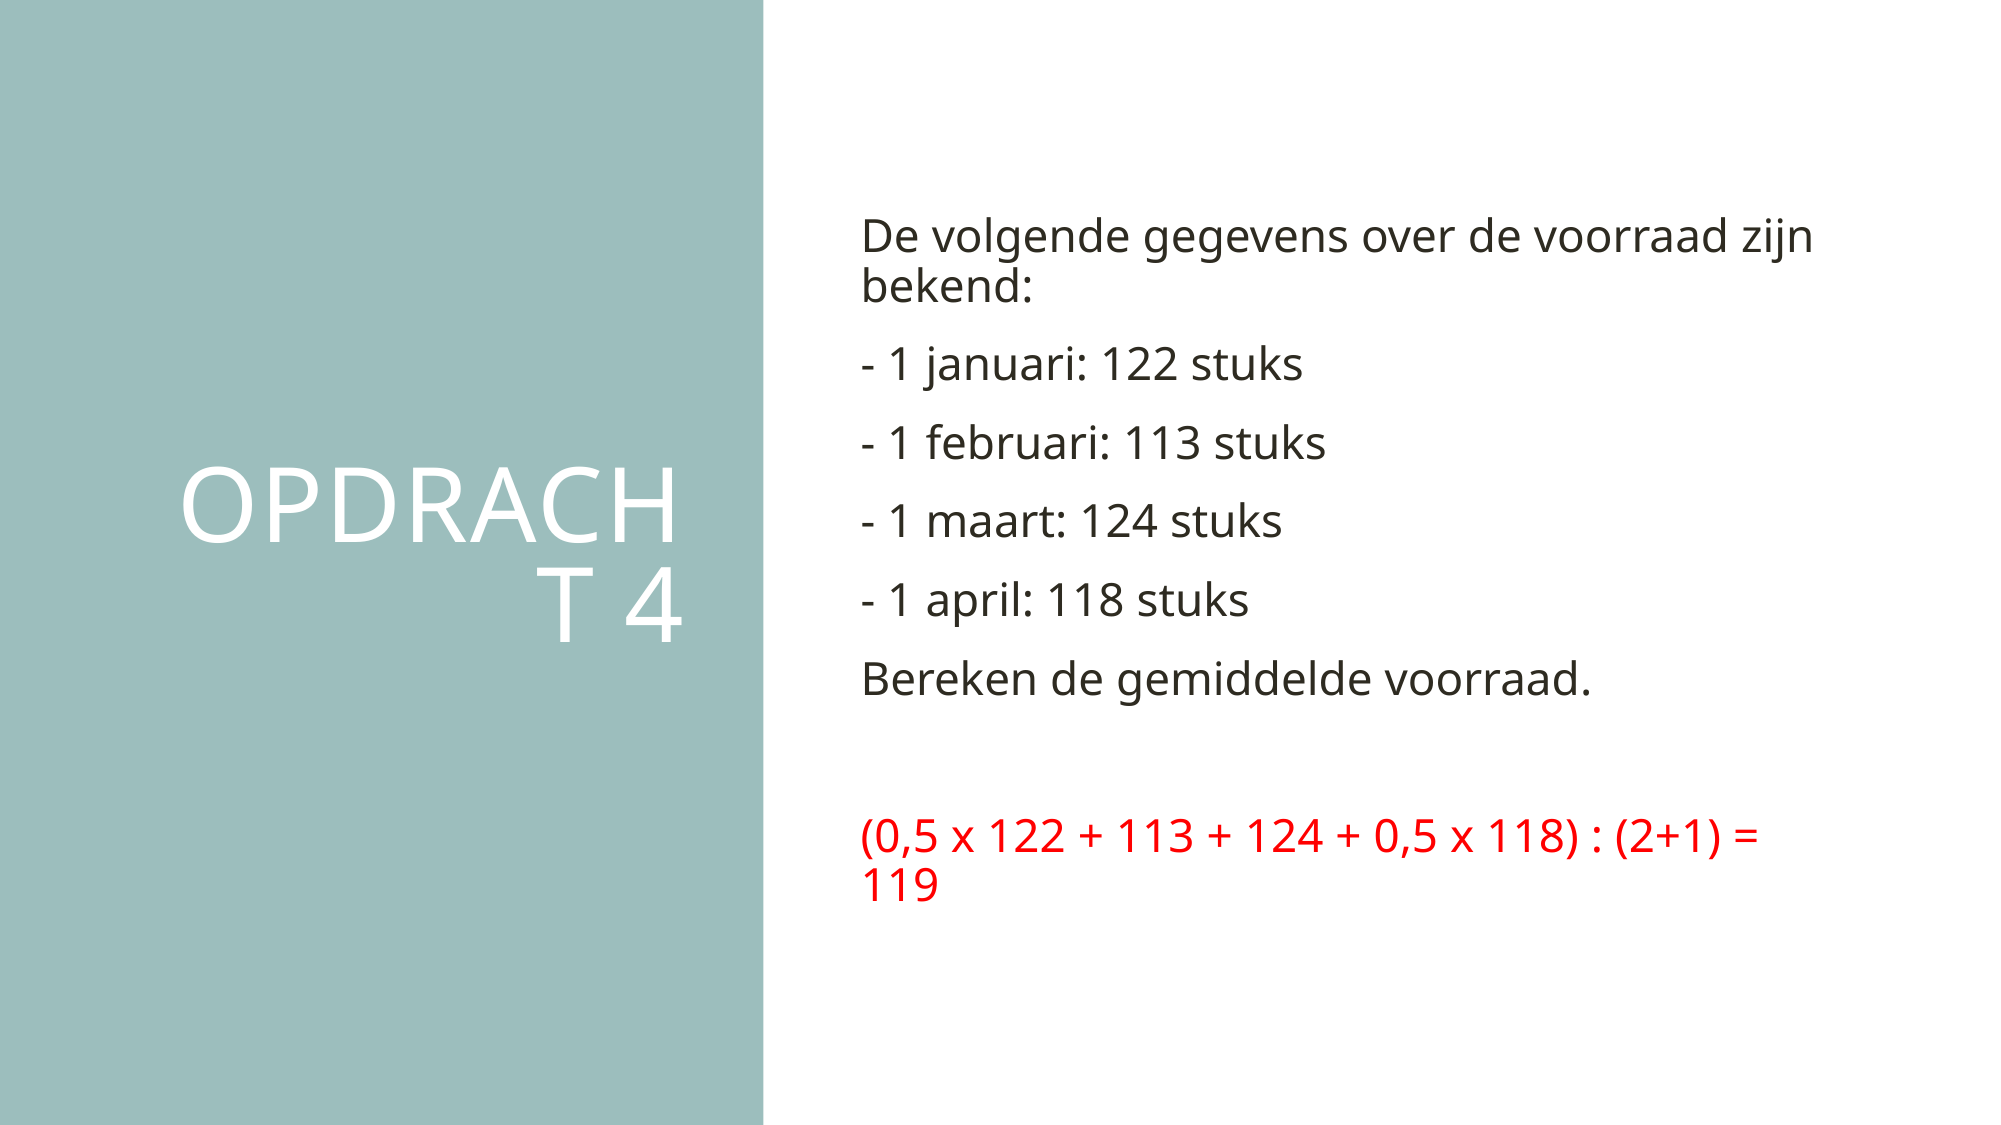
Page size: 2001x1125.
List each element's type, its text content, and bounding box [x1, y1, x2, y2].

text_box [765, 0, 2000, 1125]
text_box [0, 0, 765, 1125]
title Opdracht 4 [158, 131, 700, 993]
list De volgende gegevens over de voorraad zijn bekend: - 1 januari: 122 stuks - 1 februari: 113 stuks - 1 maart: 124 stuks - 1 april: 118 stuks Bereken de gemiddelde voorraad. (0,5 x 122 + 113 + 124 + 0,5 x 118) : (2+1) = 119 [838, 131, 1847, 993]
